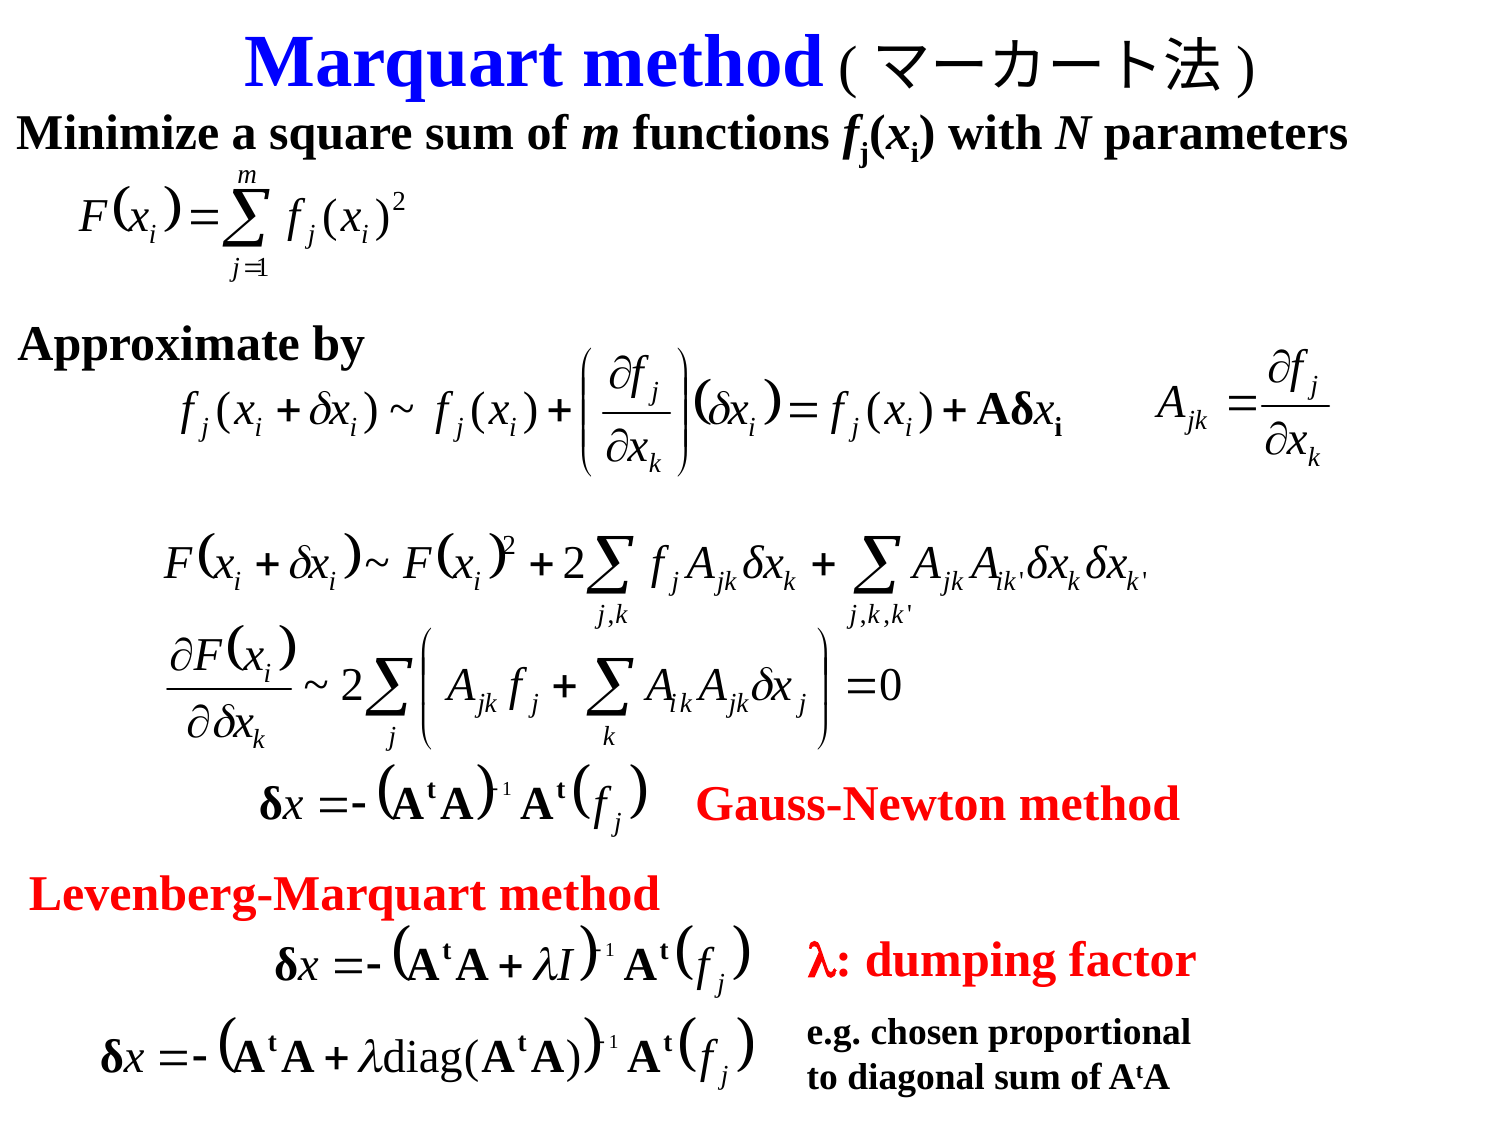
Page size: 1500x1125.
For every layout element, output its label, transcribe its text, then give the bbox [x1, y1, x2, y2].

text_box Levenberg-Marquart method [14, 852, 676, 928]
text_box Minimize a square sum of m functions fj(xi) with N parameters [1, 92, 1364, 296]
text_box Approximate by [2, 302, 381, 378]
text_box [1146, 334, 1341, 477]
text_box Gauss-Newton method [680, 763, 1196, 839]
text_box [253, 756, 649, 848]
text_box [154, 523, 1160, 638]
text_box : dumping factor [793, 919, 1212, 994]
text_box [164, 337, 1073, 488]
text_box Marquart method (マーカート法) [0, 0, 1500, 114]
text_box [70, 152, 420, 291]
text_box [159, 617, 912, 760]
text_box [268, 916, 750, 1007]
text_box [94, 1009, 754, 1101]
text_box e.g. chosen proportional to diagonal sum of AtA [791, 999, 1217, 1105]
